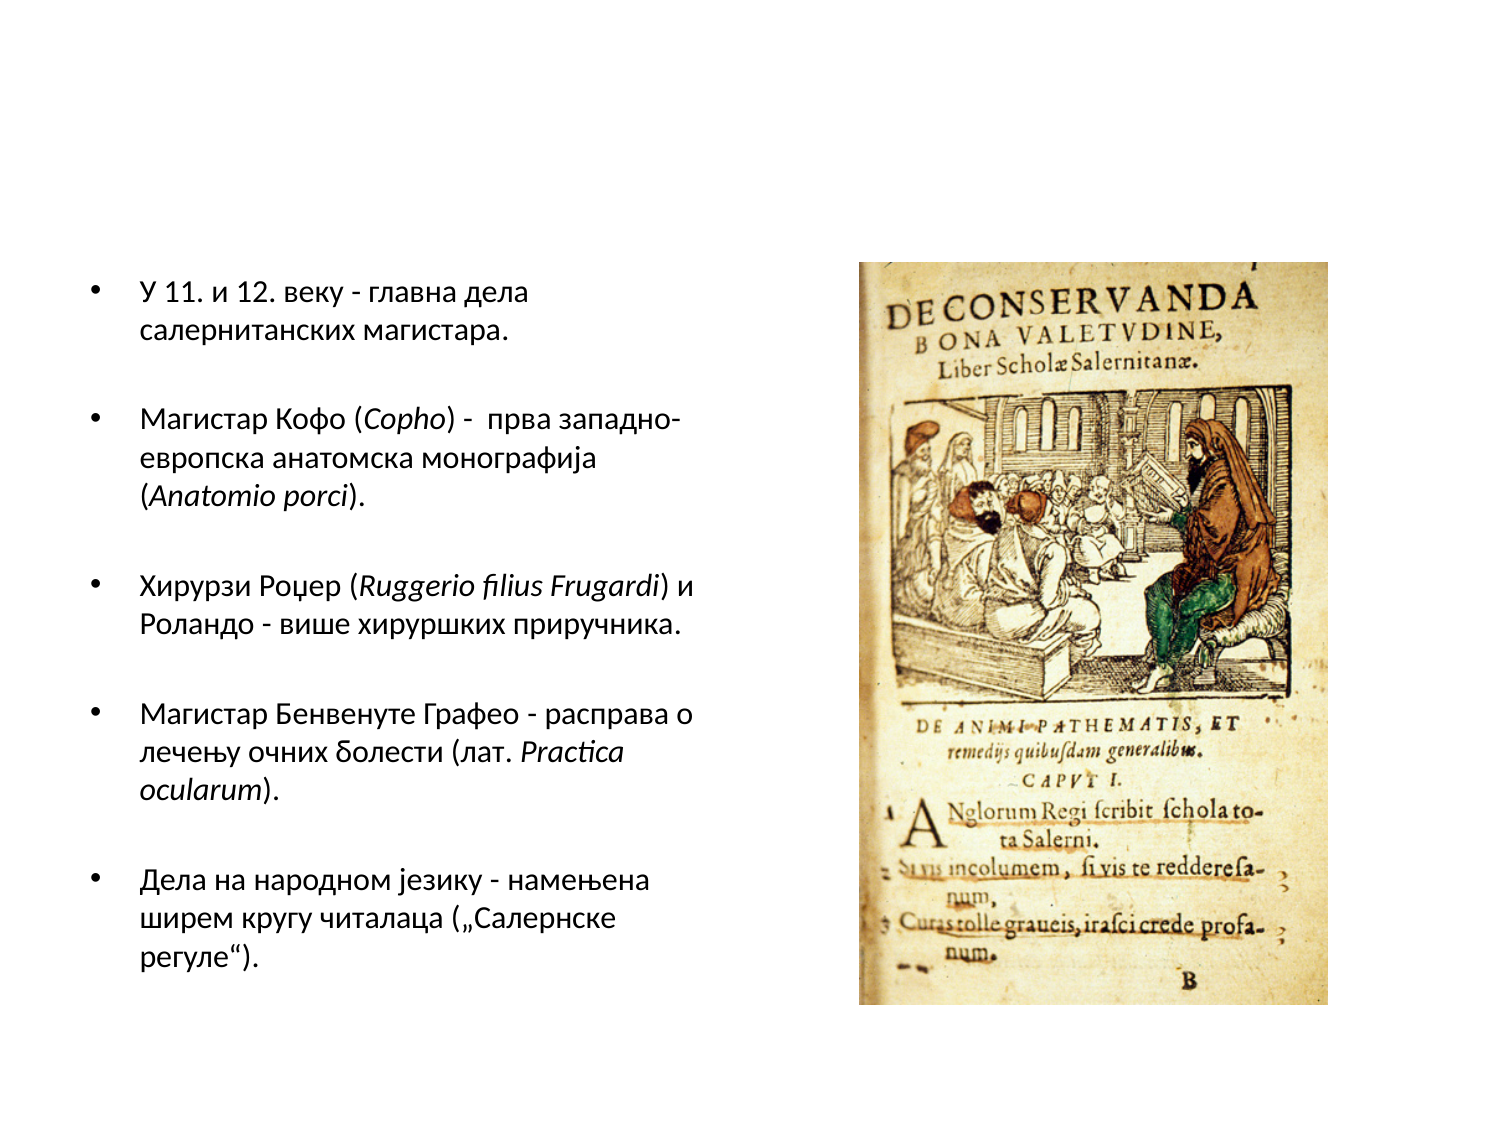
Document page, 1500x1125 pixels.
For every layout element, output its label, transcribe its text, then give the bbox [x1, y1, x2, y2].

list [859, 262, 1328, 1006]
list У 11. и 12. веку - главна дела салернитанских магистара. Магистар Кофо (Copho) - прва западно-европска анатомска монографија (Anatomio porci). Хирурзи Роџер (Ruggerio filius Frugardi) и Роландо - више хируршких приручника. Магистар Бенвенуте Графео - расправа о лечењу очних болести (лат. Practica ocularum). Дела на народном језику - намењена ширем кругу читалаца („Салернске регуле“). [75, 262, 738, 1005]
